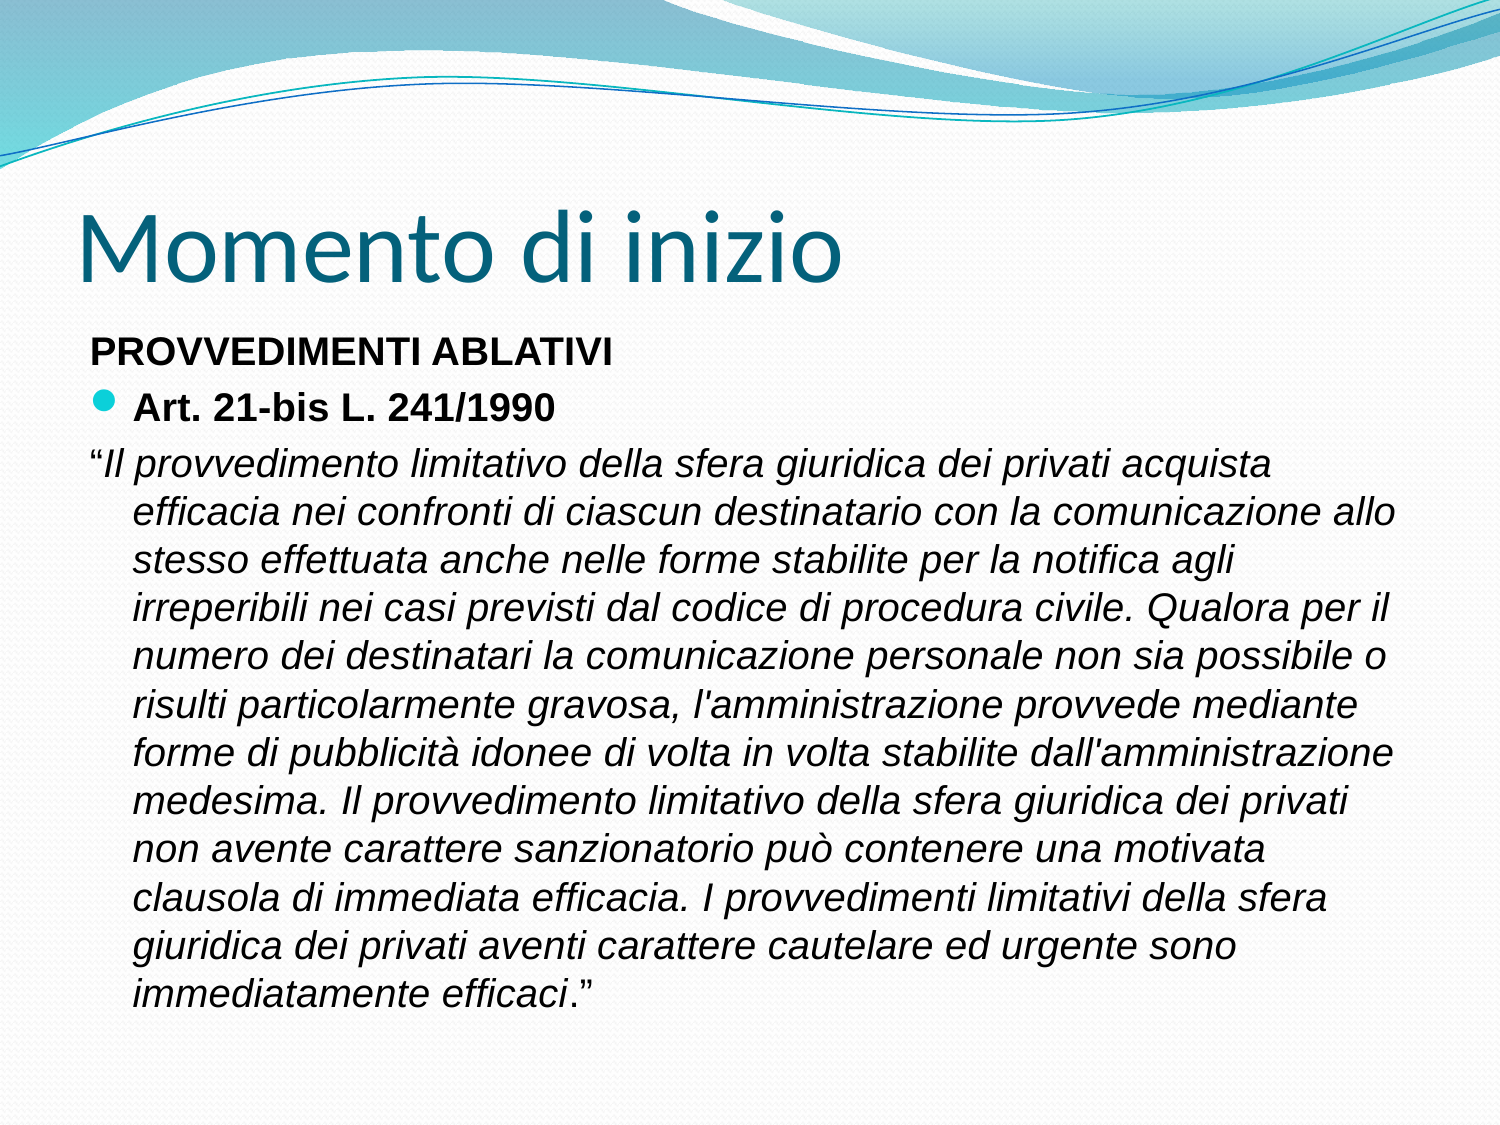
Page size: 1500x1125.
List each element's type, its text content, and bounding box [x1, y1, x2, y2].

list PROVVEDIMENTI ABLATIVI Art. 21-bis L. 241/1990 “Il provvedimento limitativo della sfera giuridica dei privati acquista efficacia nei confronti di ciascun destinatario con la comunicazione allo stesso effettuata anche nelle forme stabilite per la notifica agli irreperibili nei casi previsti dal codice di procedura civile. Qualora per il numero dei destinatari la comunicazione personale non sia possibile o risulti particolarmente gravosa, l'amministrazione provvede mediante forme di pubblicità idonee di volta in volta stabilite dall'amministrazione medesima. Il provvedimento limitativo della sfera giuridica dei privati non avente carattere sanzionatorio può contenere una motivata clausola di immediata efficacia. I provvedimenti limitativi della sfera giuridica dei privati aventi carattere cautelare ed urgente sono immediatamente efficaci.” [75, 317, 1425, 1038]
title Momento di inizio [75, 115, 1425, 303]
